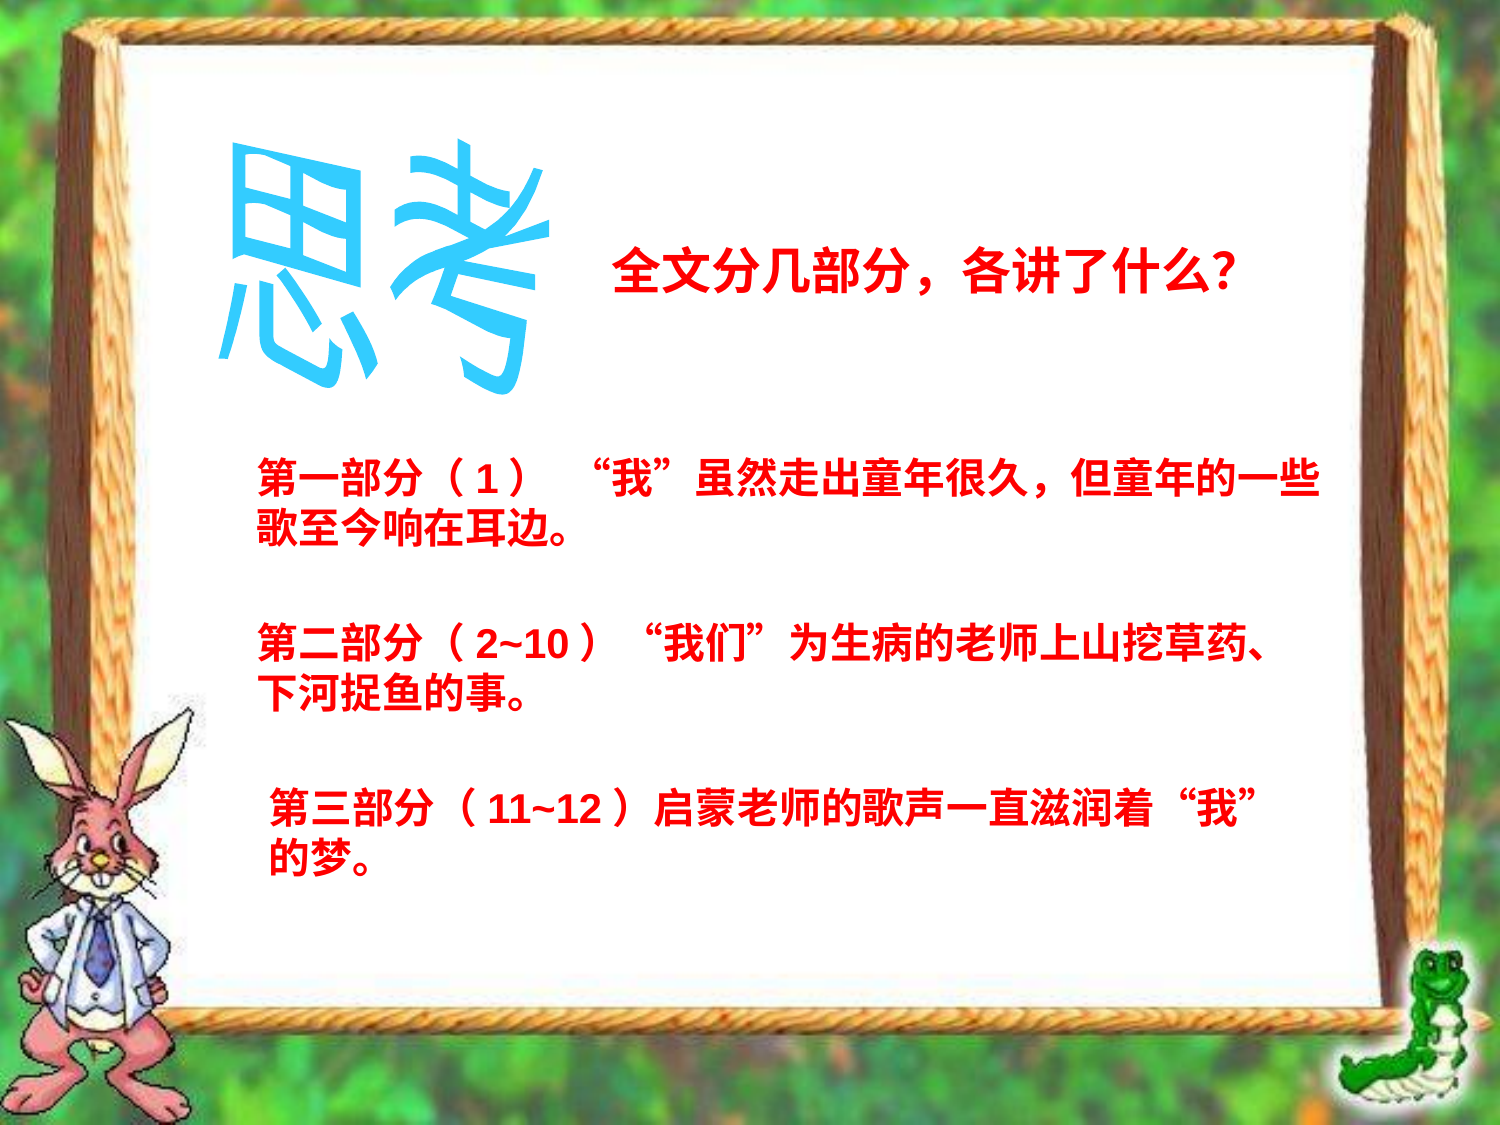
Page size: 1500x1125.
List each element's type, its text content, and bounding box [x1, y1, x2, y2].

text_box 第一部分（1） “我”虽然走出童年很久，但童年的一些歌至今响在耳边。 [242, 444, 1353, 559]
text_box 第三部分（11~12）启蒙老师的歌声一直滋润着“我”的梦。 [253, 774, 1317, 890]
text_box 第二部分（2~10）“我们”为生病的老师上山挖草药、下河捉鱼的事。 [242, 609, 1306, 725]
text_box 全文分几部分，各讲了什么？ [596, 231, 1282, 307]
picture [0, 0, 1500, 1125]
